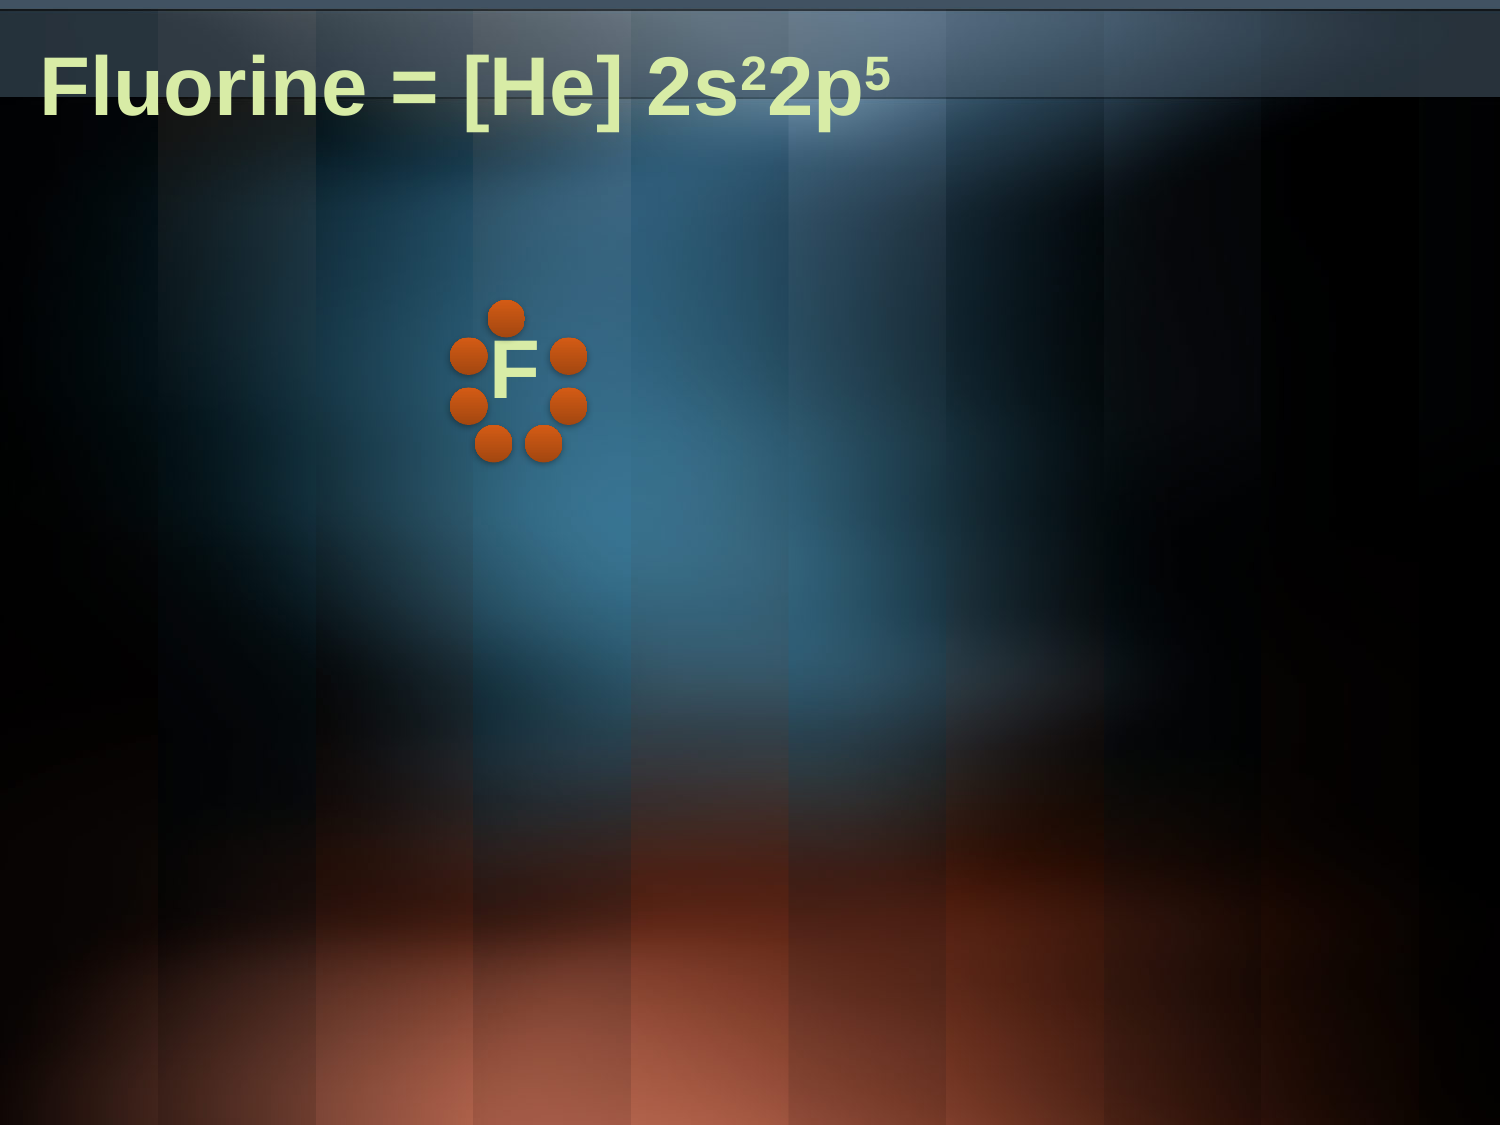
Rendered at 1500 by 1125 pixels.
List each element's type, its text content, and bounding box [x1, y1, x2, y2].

text_box [487, 299, 526, 338]
text_box [549, 337, 588, 376]
text_box [549, 387, 588, 426]
text_box [474, 425, 513, 463]
text_box [450, 337, 488, 376]
text_box [525, 425, 563, 463]
picture [0, 0, 1500, 1125]
text_box [450, 387, 488, 426]
text_box Fluorine = [He] 2s22p5 F [24, 24, 1463, 424]
